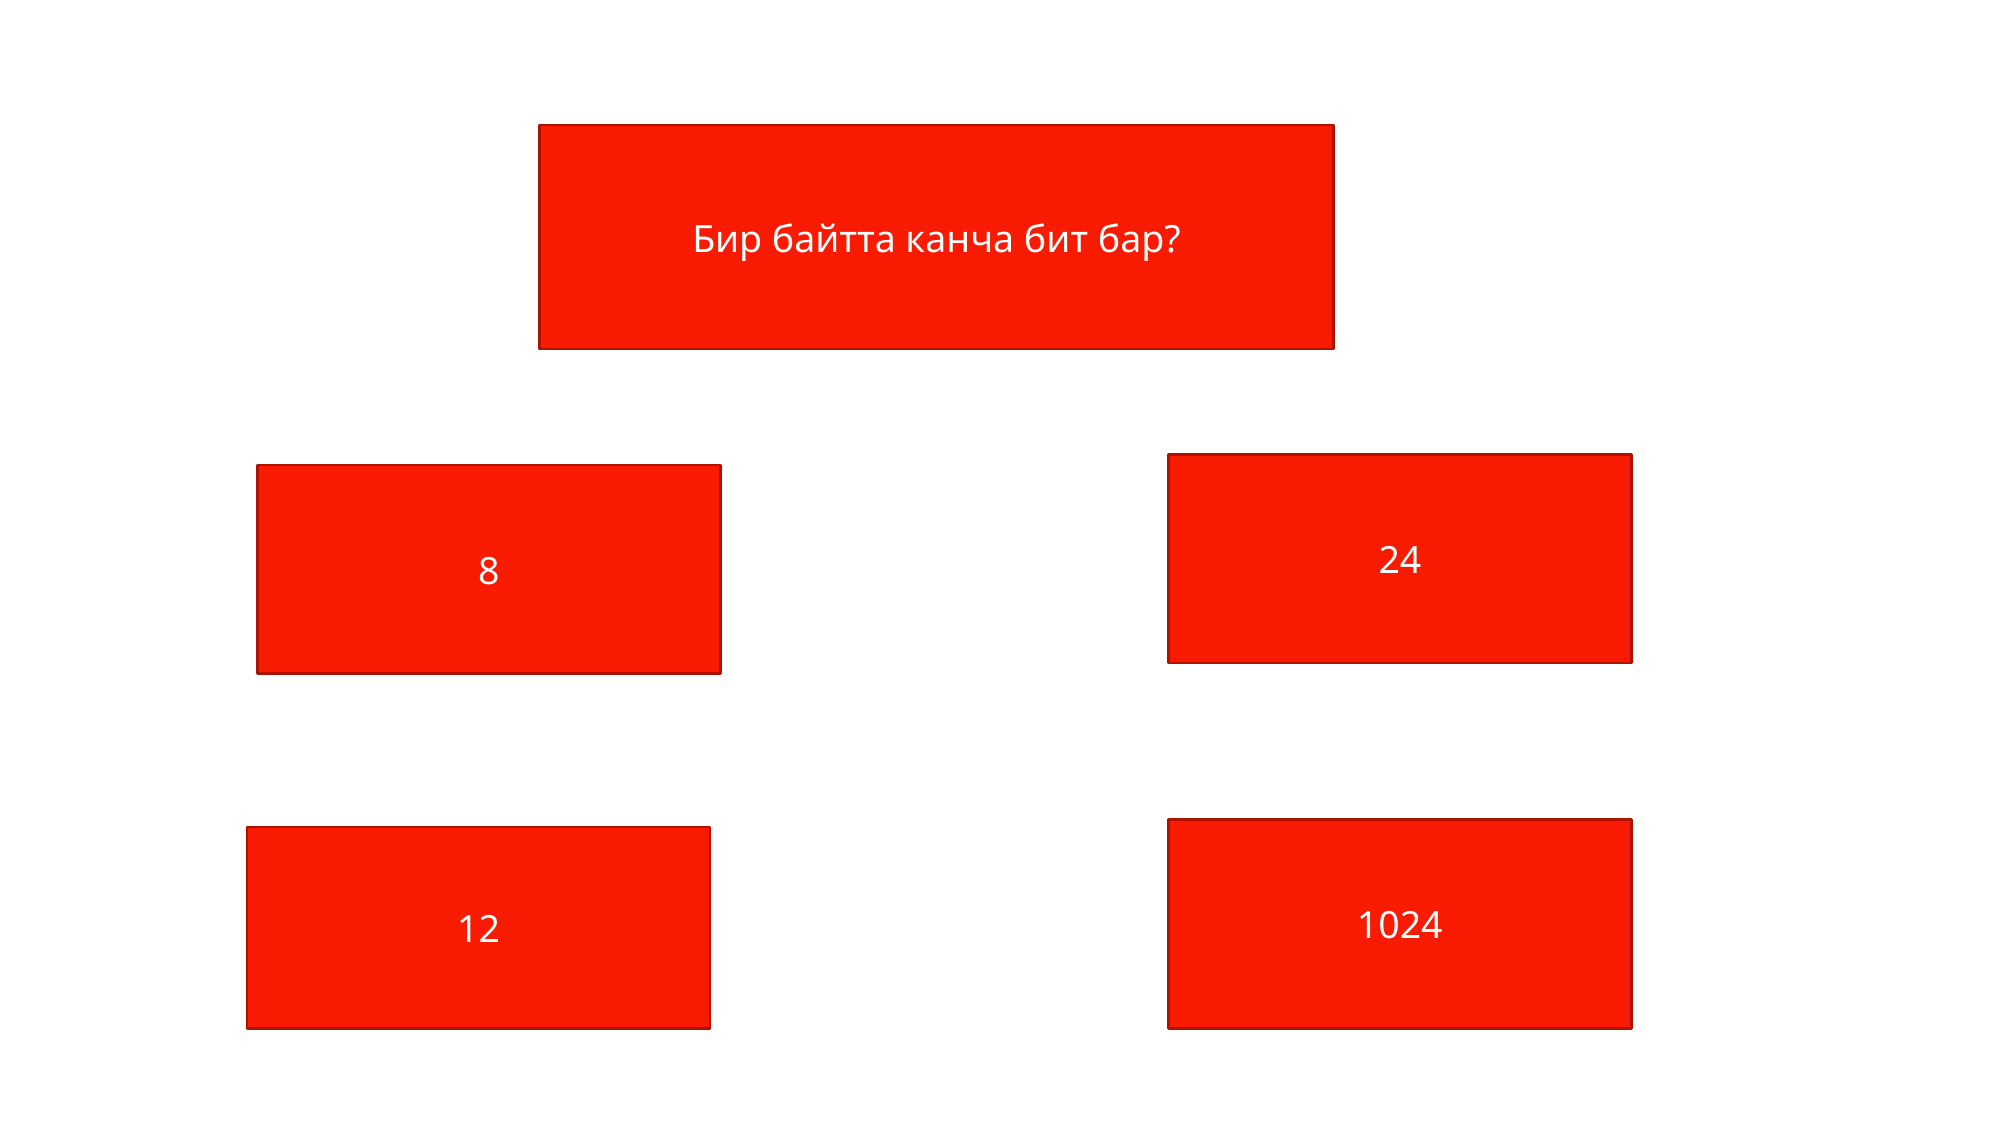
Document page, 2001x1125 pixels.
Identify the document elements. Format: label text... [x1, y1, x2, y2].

text_box 24 [1167, 453, 1633, 664]
text_box 1024 [1167, 818, 1633, 1030]
text_box 12 [246, 826, 711, 1030]
text_box Бир байтта канча бит бар? [538, 124, 1335, 350]
text_box 8 [256, 464, 722, 675]
